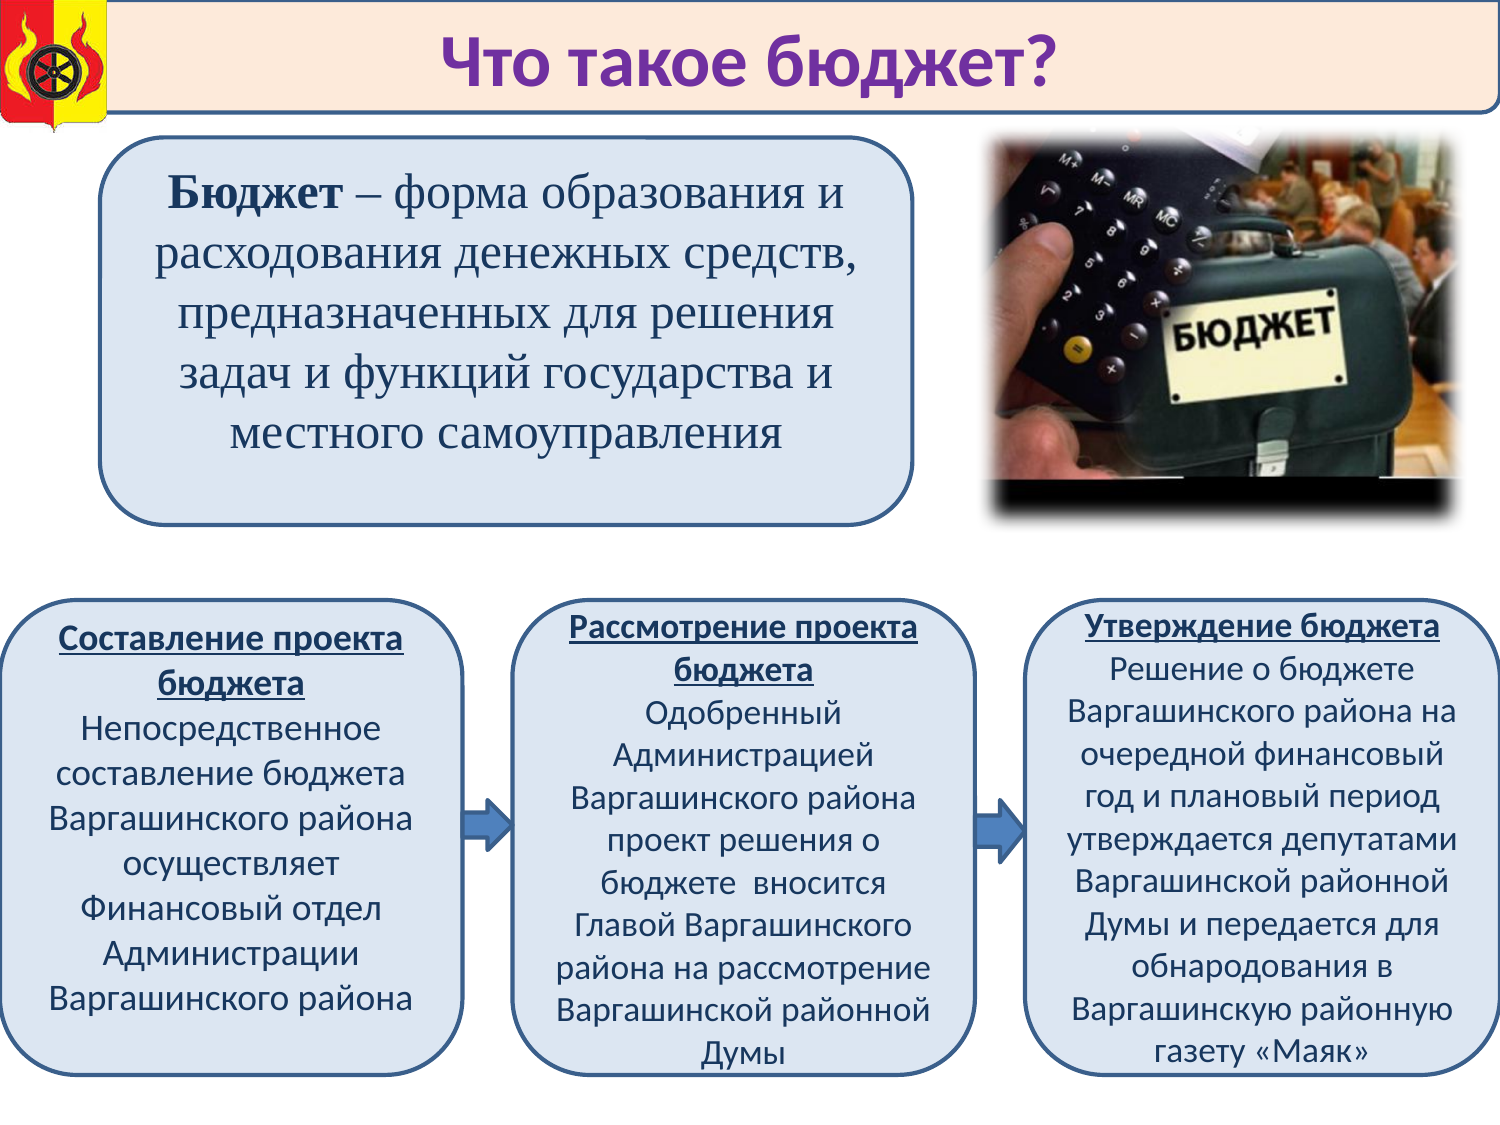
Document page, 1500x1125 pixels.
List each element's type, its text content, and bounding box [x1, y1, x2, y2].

text_box Утверждение бюджета Решение о бюджете Варгашинского района на очередной финансовый год и плановый период утверждается депутатами Варгашинской районной Думы и передается для обнародования в Варгашинскую районную газету «Маяк» [1022, 597, 1500, 1078]
picture [0, 0, 108, 133]
text_box [460, 798, 515, 852]
text_box Рассмотрение проекта бюджета Одобренный Администрацией Варгашинского района проект решения о бюджете вносится Главой Варгашинского района на рассмотрение Варгашинской районной Думы [510, 597, 978, 1078]
text_box Что такое бюджет? [109, 0, 1500, 115]
picture [974, 124, 1468, 534]
text_box Составление проекта бюджета Непосредственное составление бюджета Варгашинского района осуществляет Финансовый отдел Администрации Варгашинского района [0, 597, 465, 1078]
text_box Бюджет – форма образования и расходования денежных средств, предназначенных для решения задач и функций государства и местного самоуправления [97, 135, 915, 528]
text_box [972, 797, 1027, 865]
